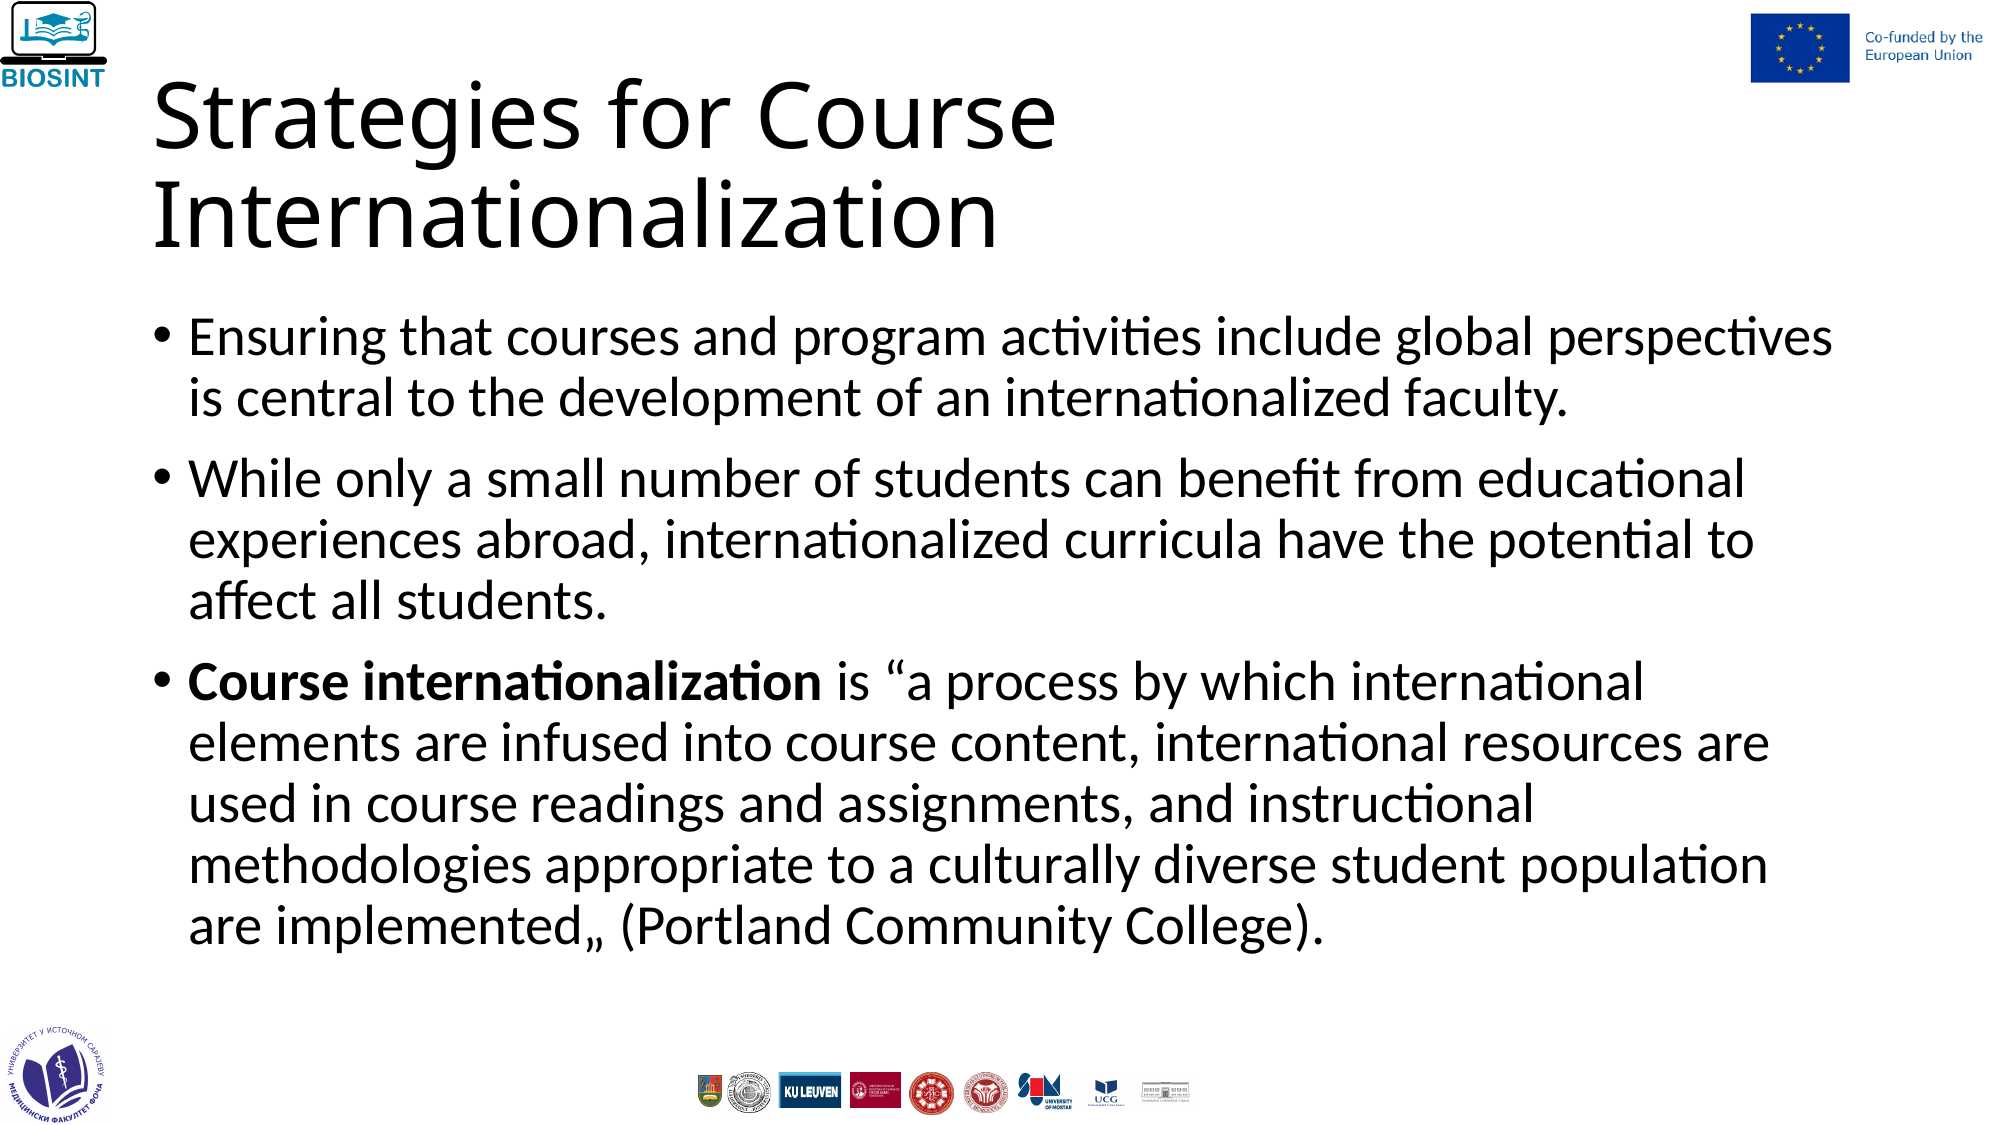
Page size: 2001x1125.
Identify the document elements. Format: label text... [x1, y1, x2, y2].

picture [1746, 1, 2000, 90]
picture [32, 72, 40, 83]
picture [3, 1024, 107, 1125]
picture [0, 1, 107, 87]
picture [77, 79, 83, 87]
title Strategies for Course Internationalization [137, 59, 1863, 278]
list Ensuring that courses and program activities include global perspectives is central to the development of an internationalized faculty. While only a small number of students can benefit from educational experiences abroad, internationalized curricula have the potential to affect all students. Course internationalization is “a process by which international elements are infused into course content, international resources are used in course readings and assignments, and instructional methodologies appropriate to a culturally diverse student population are implemented„ (Portland Community College). [137, 299, 1863, 1014]
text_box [698, 1072, 1196, 1125]
